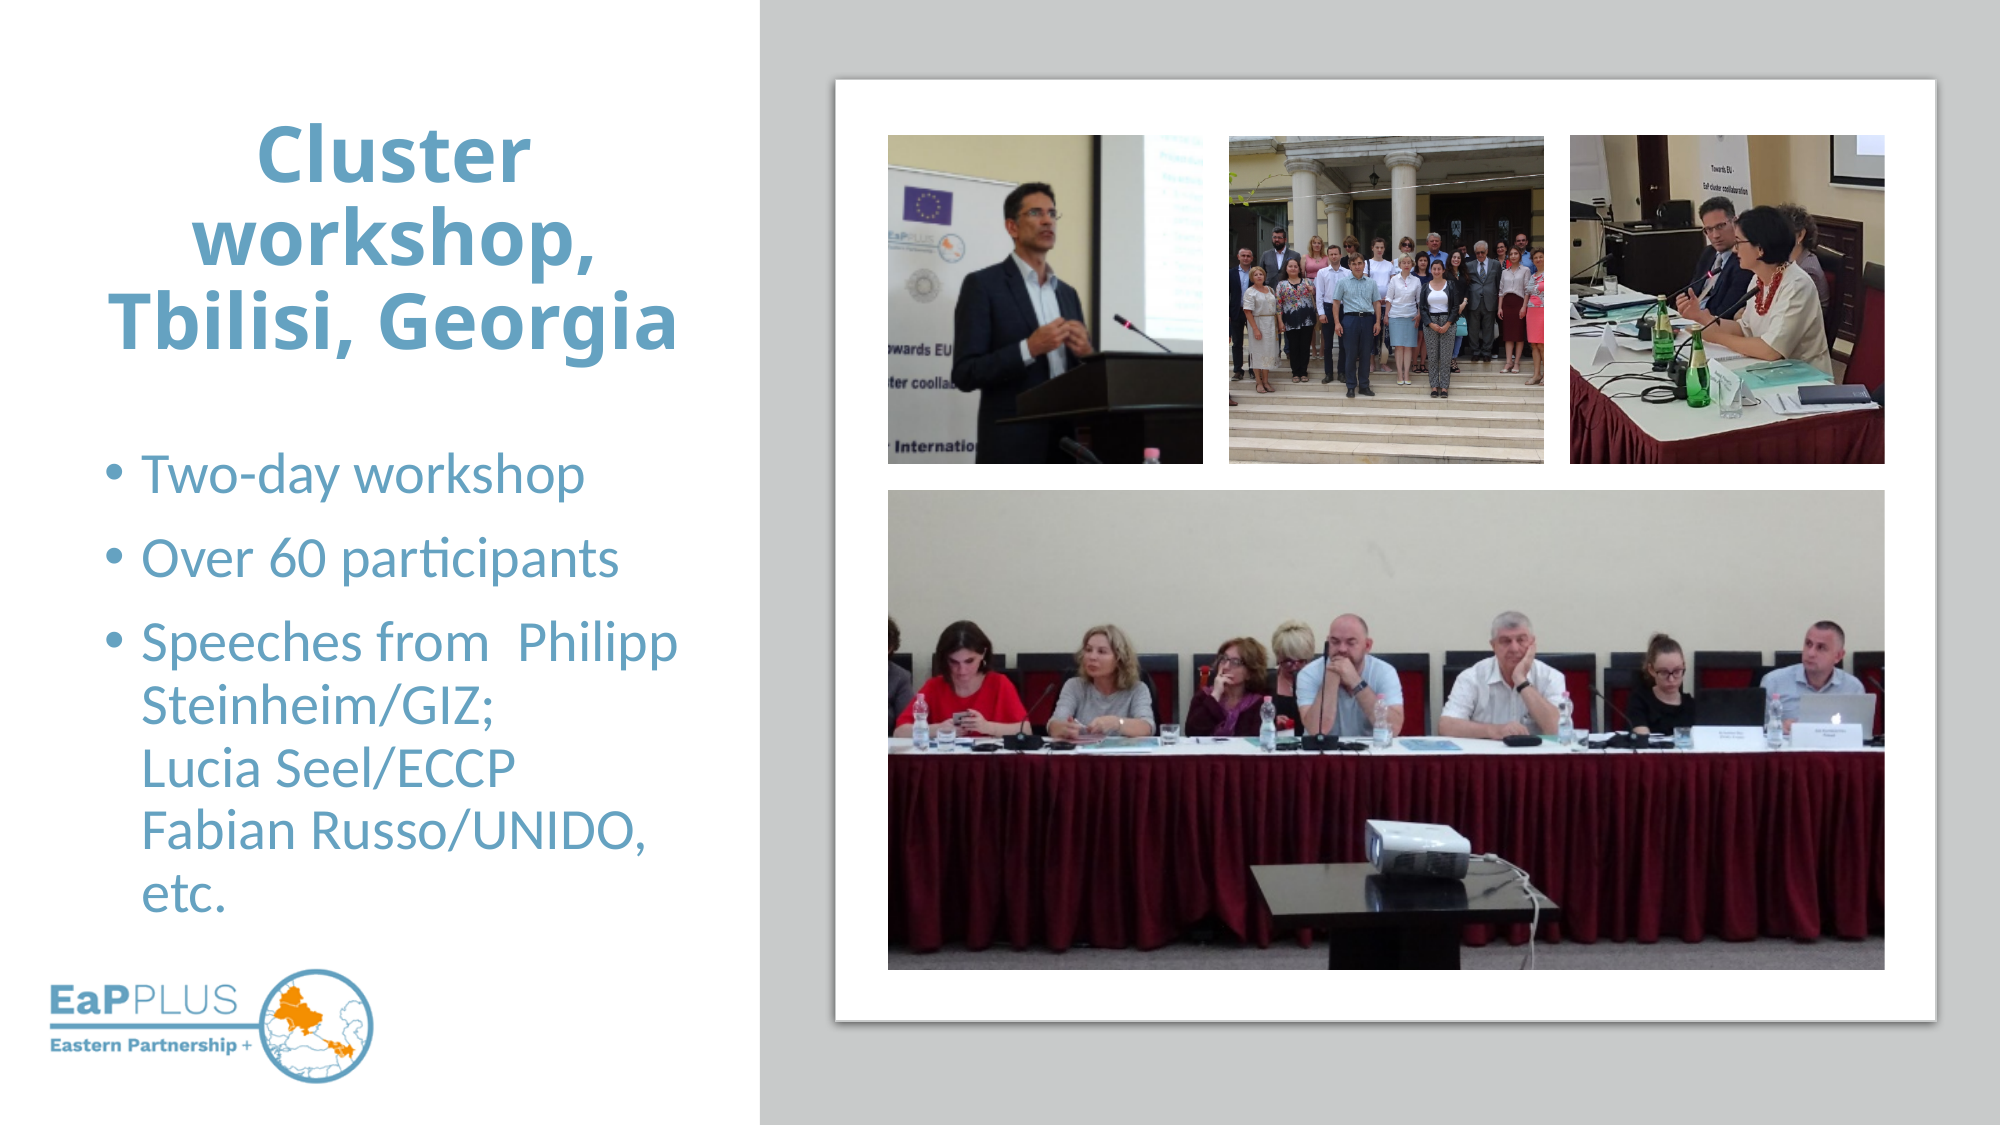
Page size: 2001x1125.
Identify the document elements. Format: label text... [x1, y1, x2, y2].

picture [1229, 136, 1544, 464]
picture [1570, 135, 1885, 464]
picture [888, 135, 1203, 464]
title Cluster workshop, Tbilisi, Georgia [91, 103, 698, 379]
text_box [759, 0, 2000, 1125]
picture [888, 490, 1885, 970]
picture [0, 921, 423, 1125]
list Two-day workshop Over 60 participants Speeches from Philipp Steinheim/GIZ; Lucia Seel/ECCP Fabian Russo/UNIDO, etc. [89, 436, 696, 1058]
text_box [834, 78, 1937, 1022]
